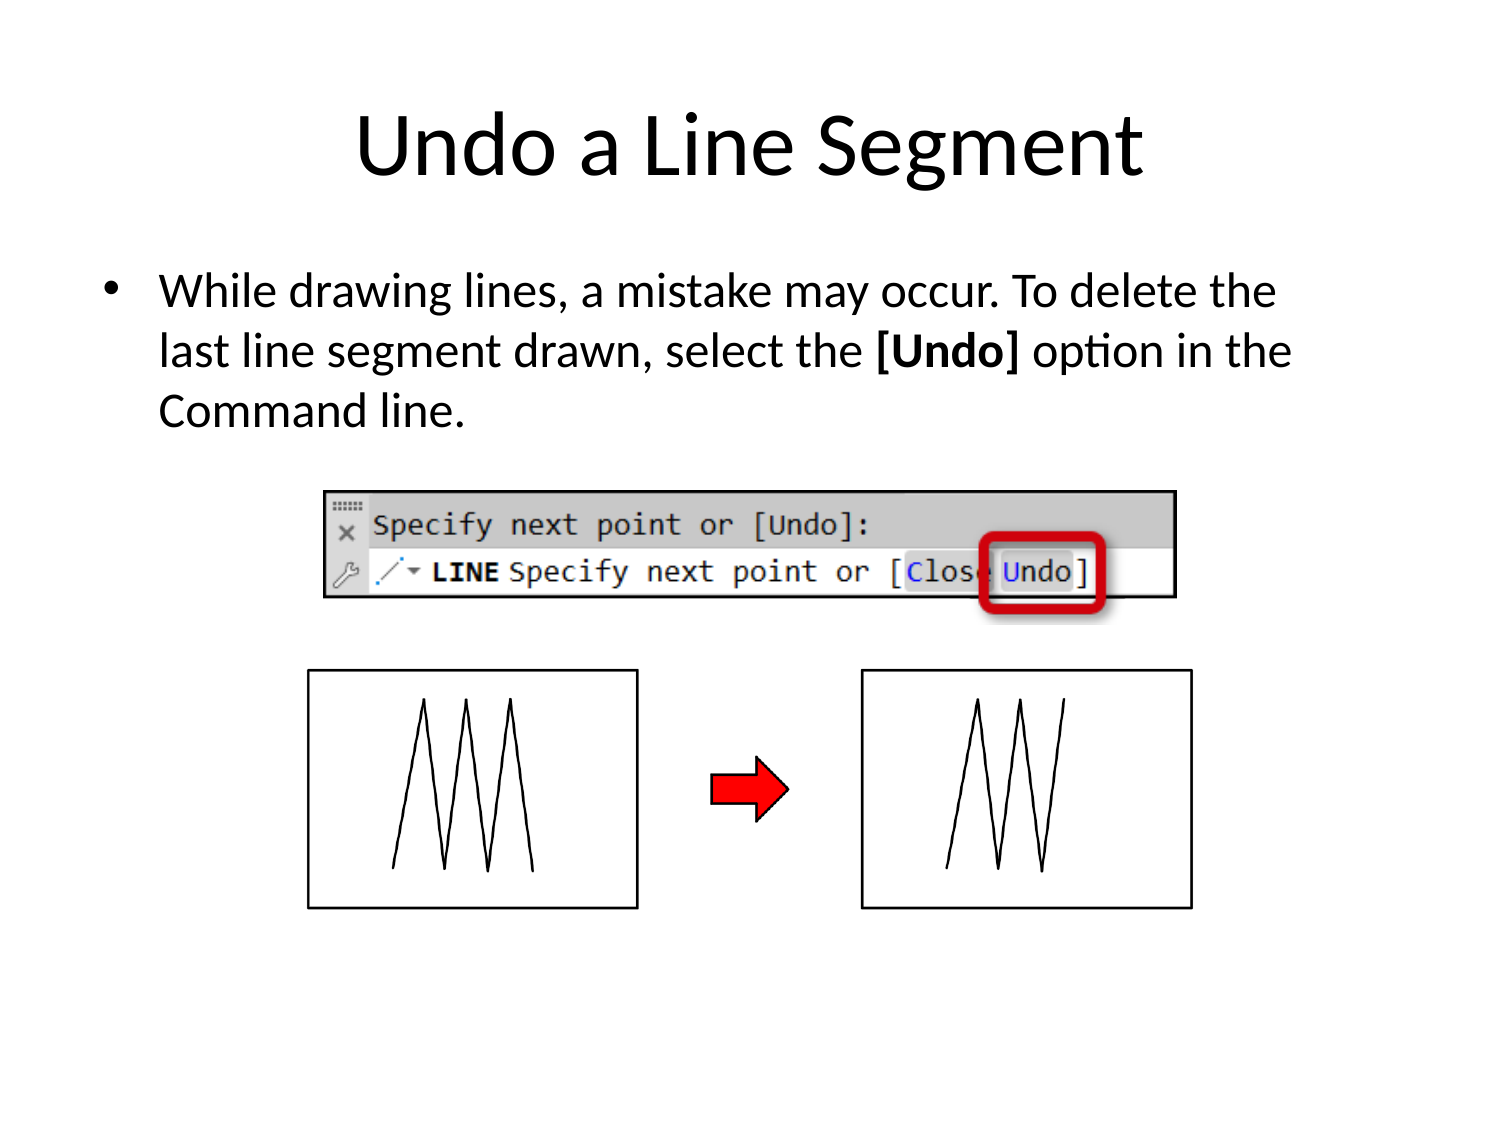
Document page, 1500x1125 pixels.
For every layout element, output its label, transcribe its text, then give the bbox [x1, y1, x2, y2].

title Undo a Line Segment [75, 45, 1425, 233]
picture [303, 662, 1197, 913]
list While drawing lines, a mistake may occur. To delete the last line segment drawn, select the [Undo] option in the Command line. [87, 249, 1325, 950]
picture [323, 490, 1177, 626]
